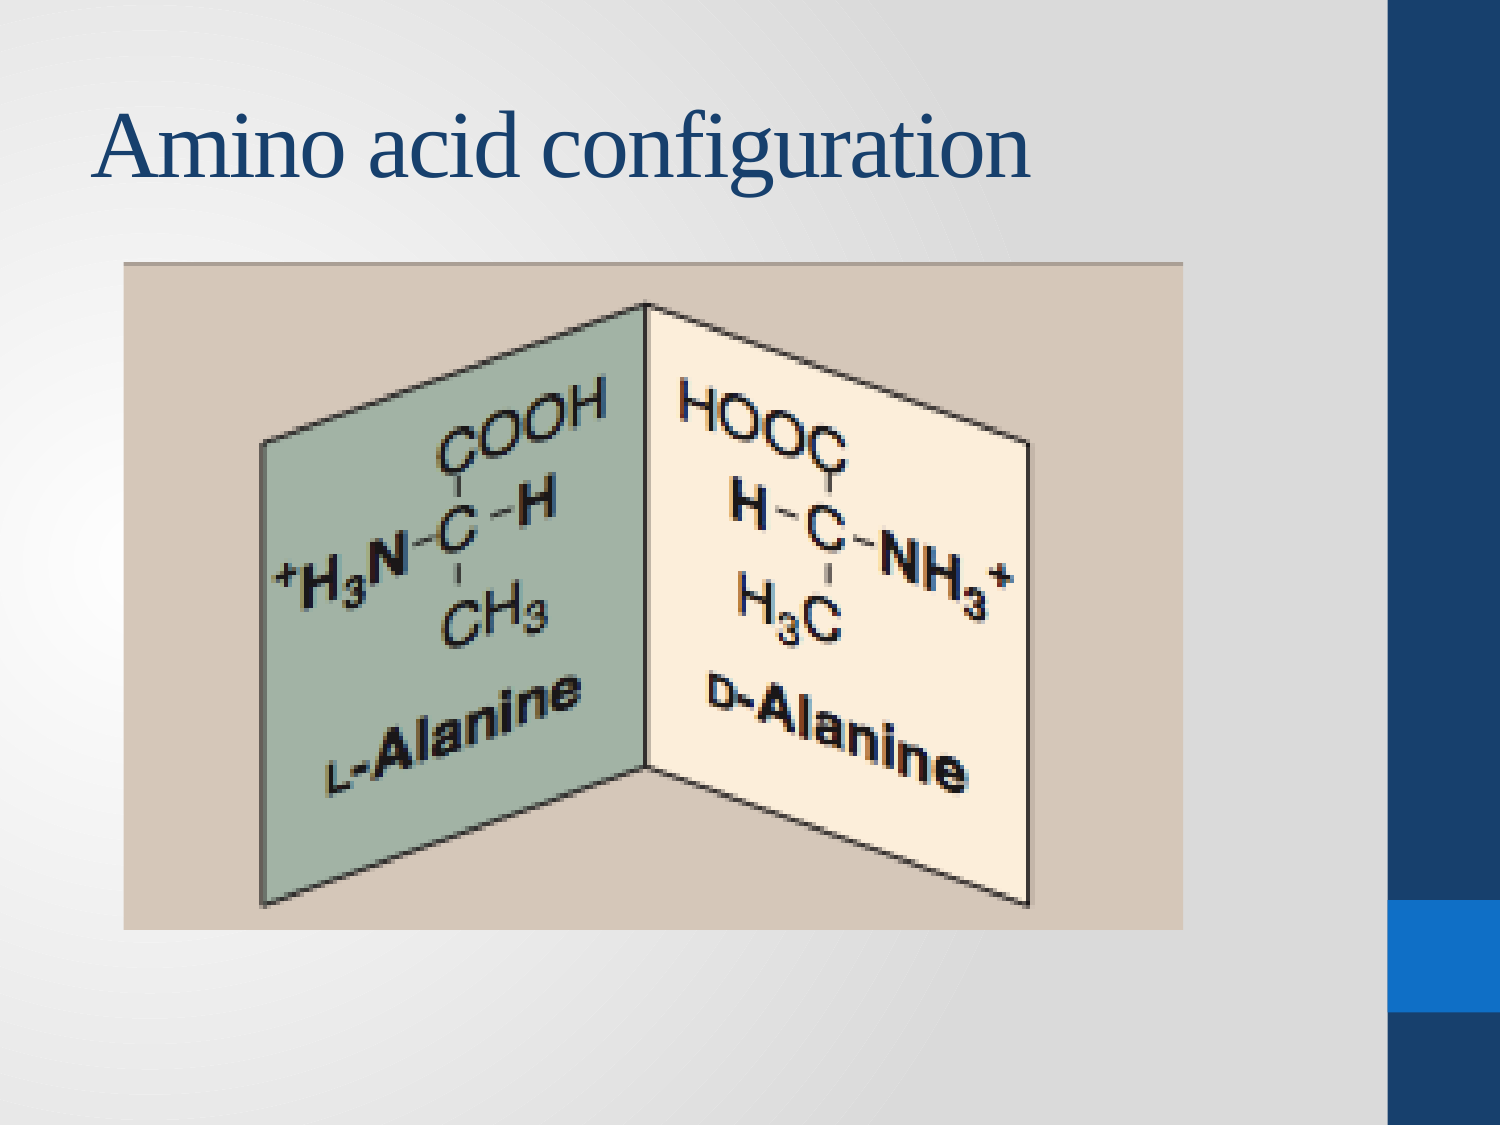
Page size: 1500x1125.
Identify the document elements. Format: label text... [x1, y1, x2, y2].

title Amino acid configuration [75, 45, 1325, 233]
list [123, 261, 1184, 931]
